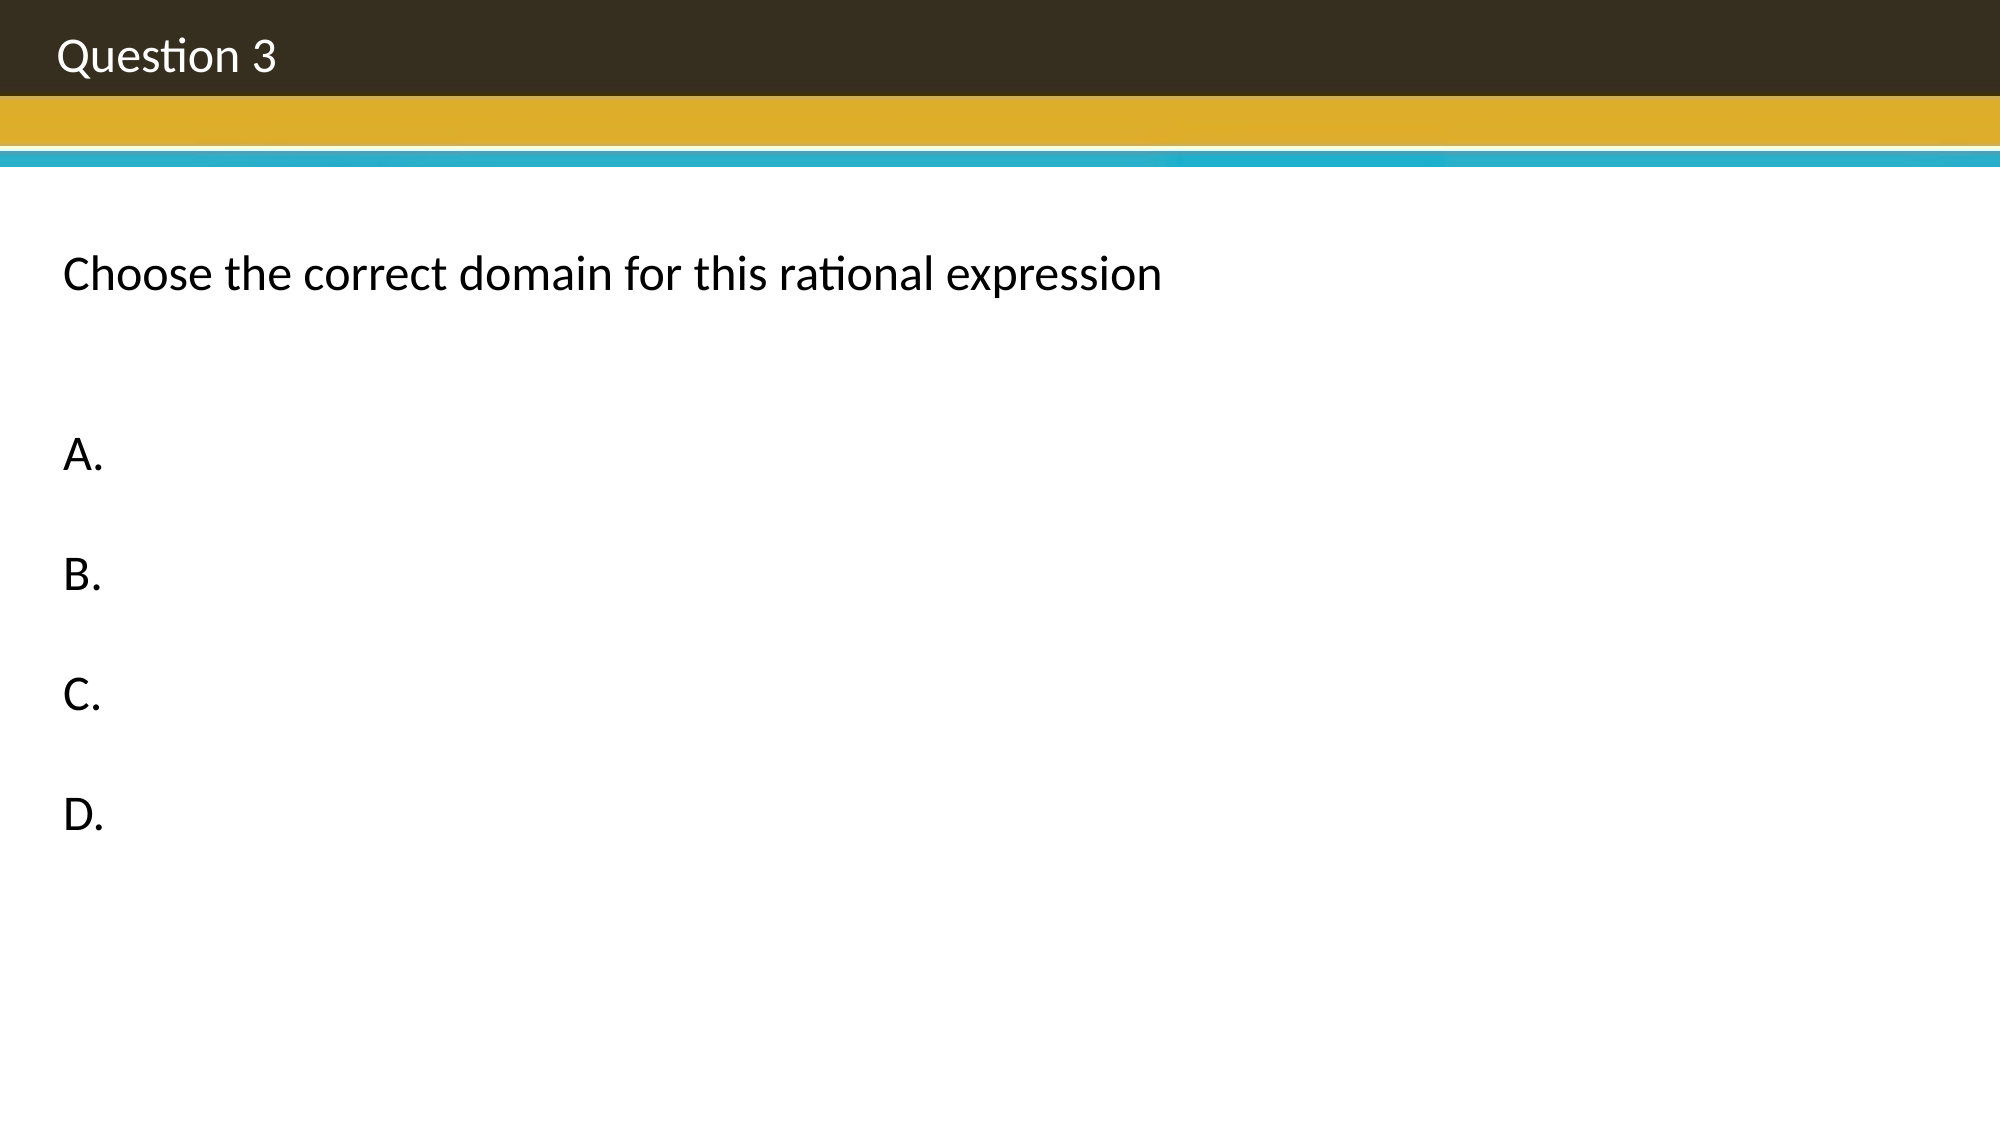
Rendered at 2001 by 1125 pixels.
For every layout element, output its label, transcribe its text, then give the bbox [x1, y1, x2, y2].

picture [0, 0, 2000, 167]
text_box Question 3 [41, 14, 293, 90]
